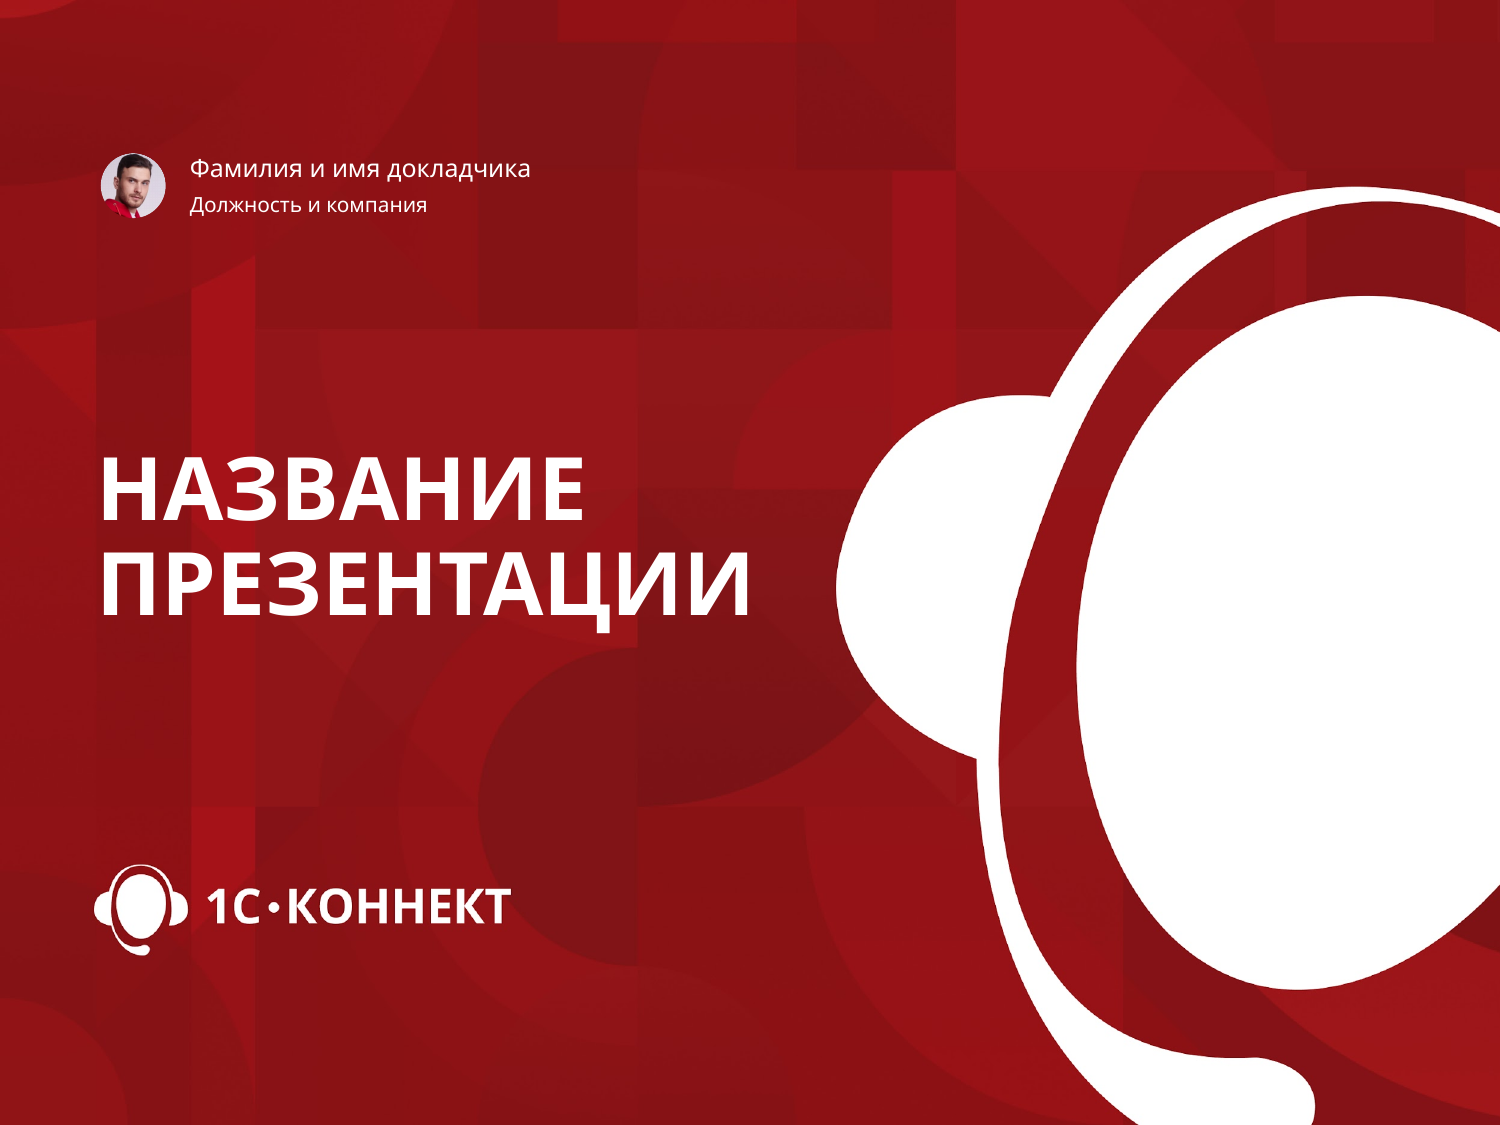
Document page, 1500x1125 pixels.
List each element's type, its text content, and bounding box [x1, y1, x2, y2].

text_box Фамилия и имя докладчика [189, 152, 537, 183]
text_box Должность и компания [189, 191, 434, 217]
title НАЗВАНИЕ ПРЕЗЕНТАЦИИ [81, 437, 878, 666]
picture [0, 0, 1500, 1125]
text_box [100, 153, 166, 219]
